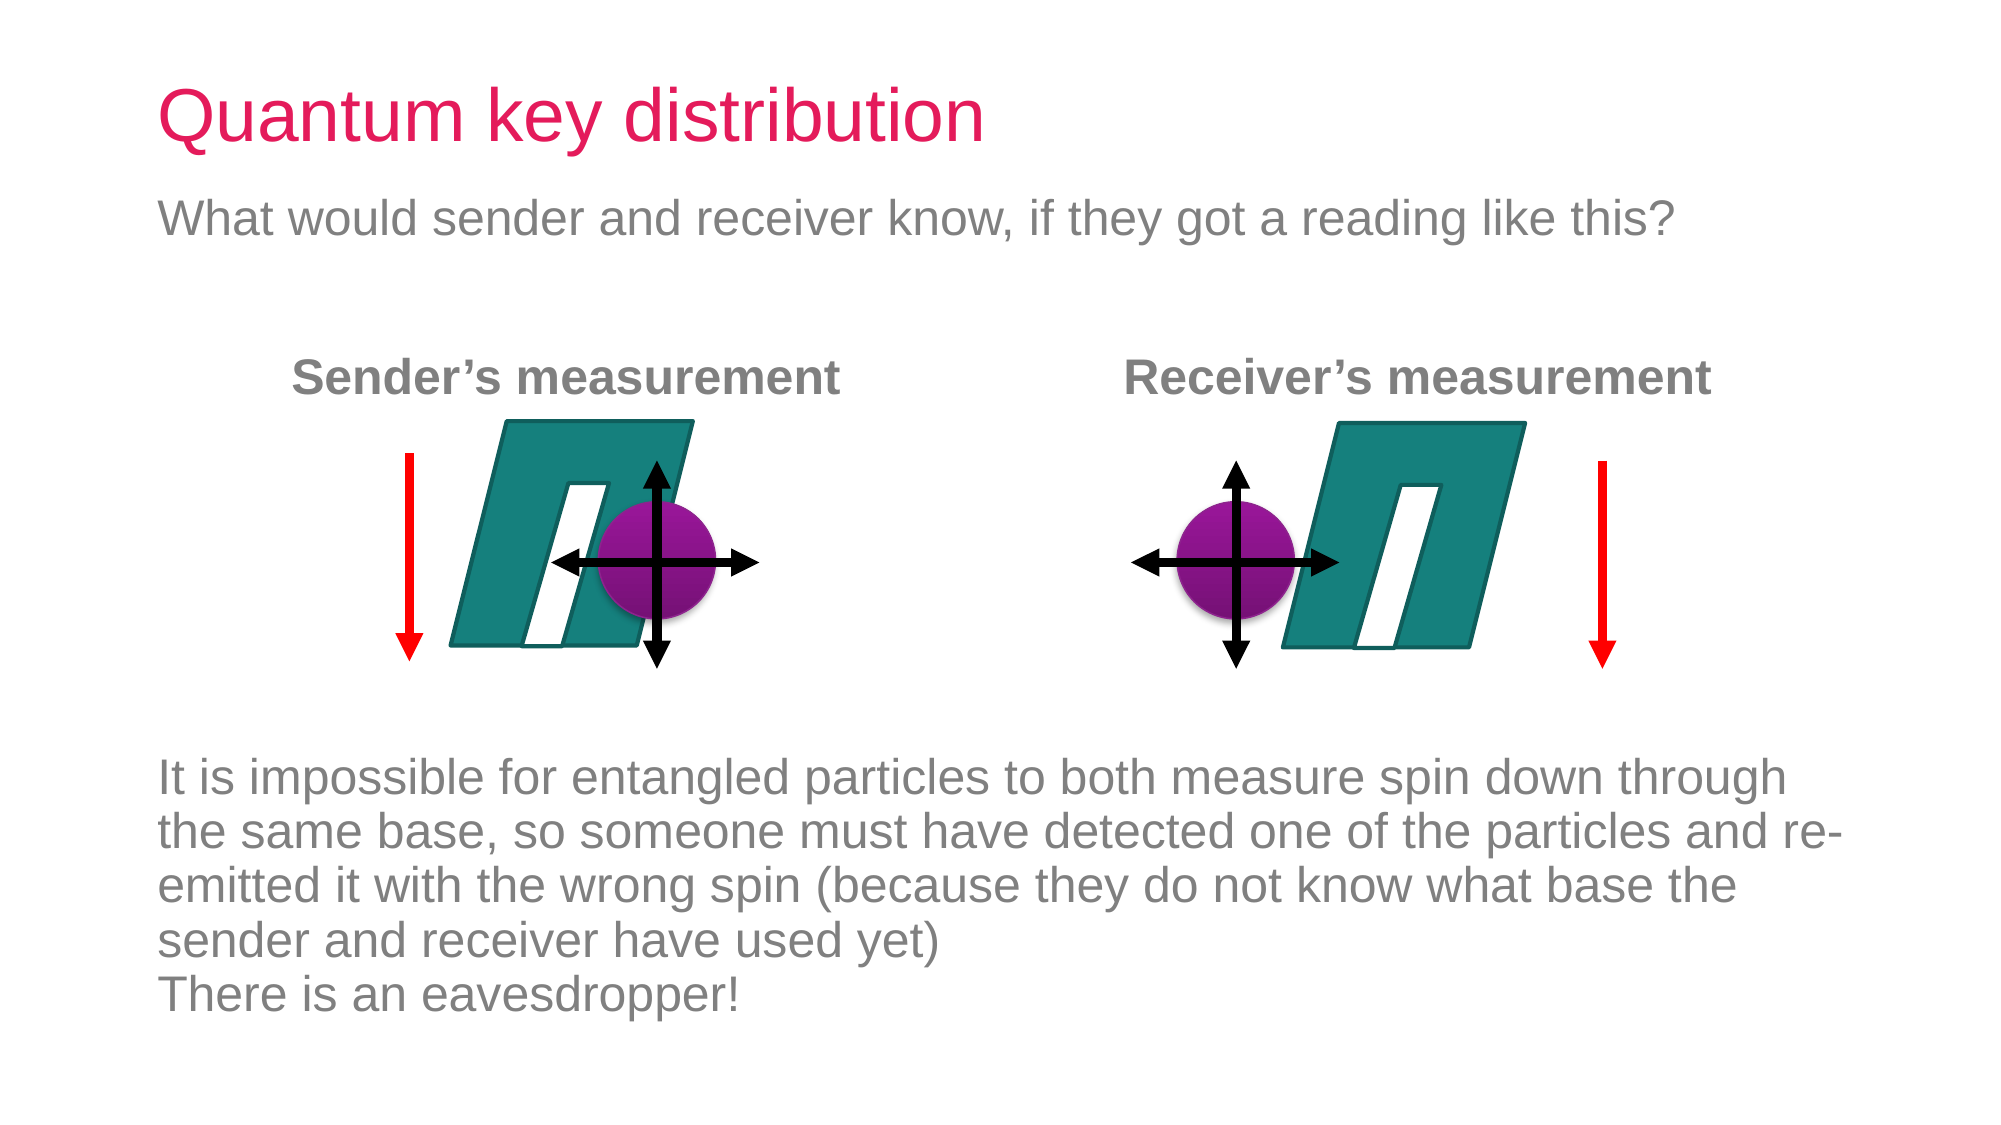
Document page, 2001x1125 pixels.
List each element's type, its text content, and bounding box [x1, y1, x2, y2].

title Quantum key distribution [157, 66, 1872, 218]
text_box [450, 420, 694, 647]
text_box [1282, 422, 1526, 649]
text_box [1176, 567, 1229, 620]
text_box [699, 567, 716, 603]
text_box What would sender and receiver know, if they got a reading like this? [157, 191, 1851, 558]
text_box [1241, 567, 1277, 620]
text_box It is impossible for entangled particles to both measure spin down through the same base, so someone must have detected one of the particles and re-emitted it with the wrong spin (because they do not know what base the sender and receiver have used yet) There is an eavesdropper! [157, 750, 1872, 987]
